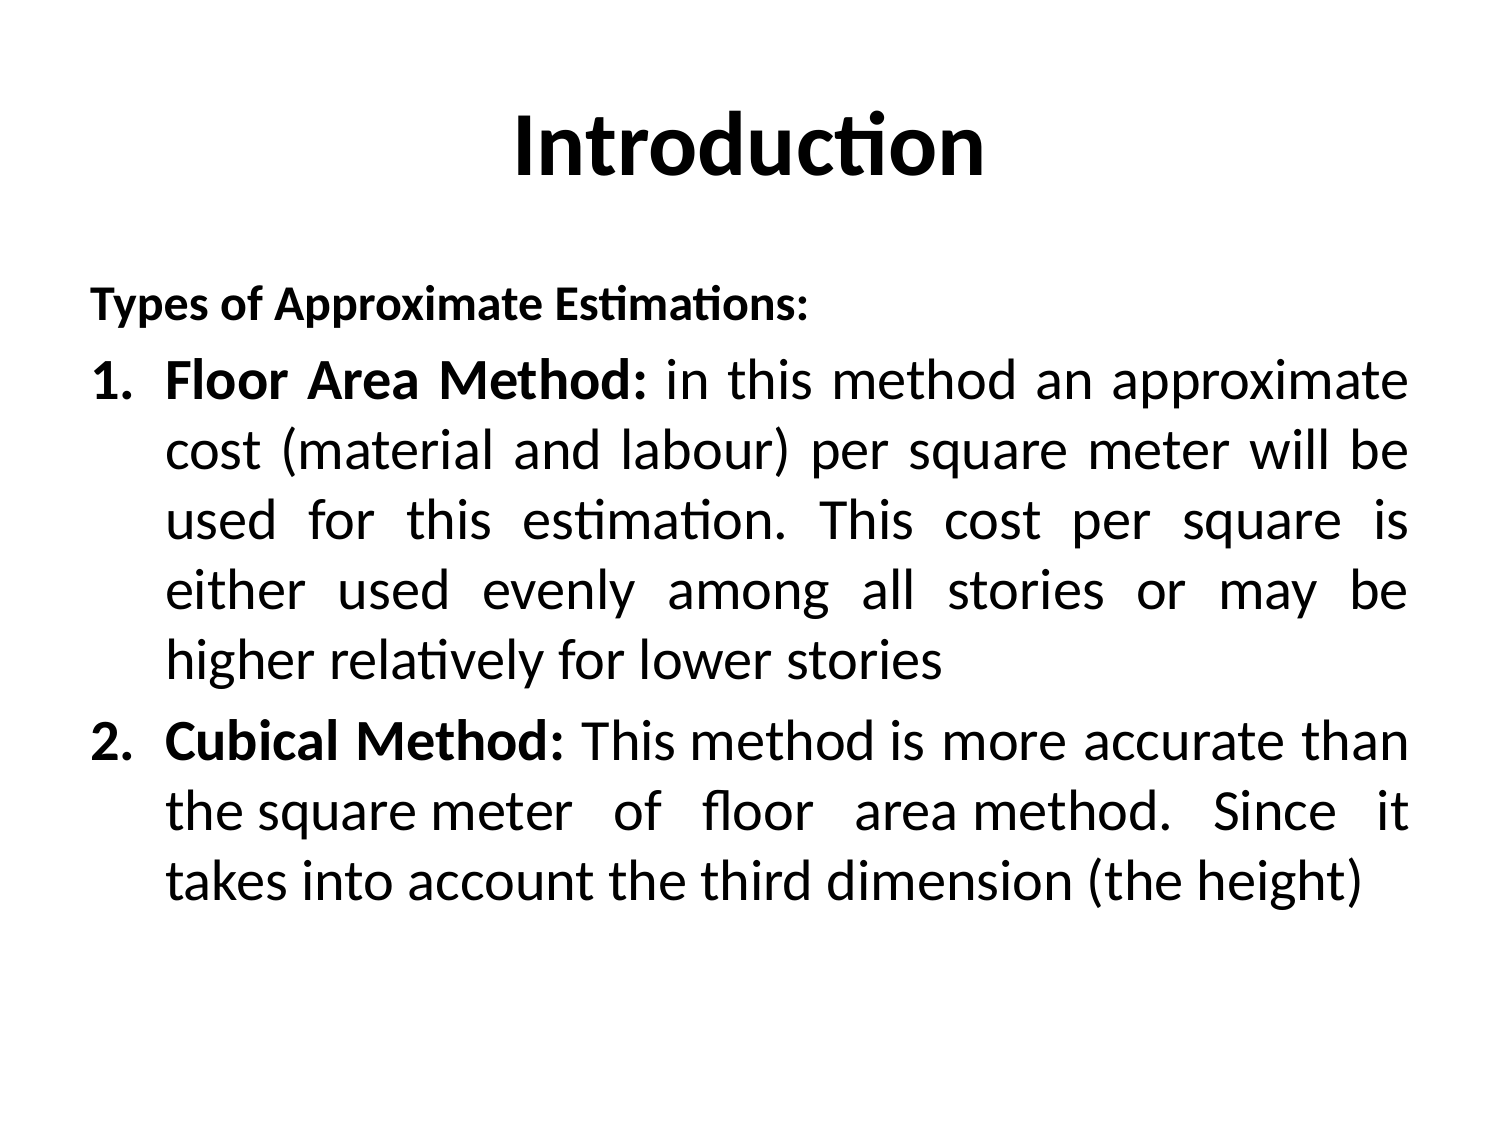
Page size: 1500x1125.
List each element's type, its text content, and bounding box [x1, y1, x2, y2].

list Types of Approximate Estimations: Floor Area Method: in this method an approximate cost (material and labour) per square meter will be used for this estimation. This cost per square is either used evenly among all stories or may be higher relatively for lower stories Cubical Method: This method is more accurate than the square meter of floor area method. Since it takes into account the third dimension (the height) [75, 262, 1425, 1005]
title Introduction [75, 45, 1425, 233]
